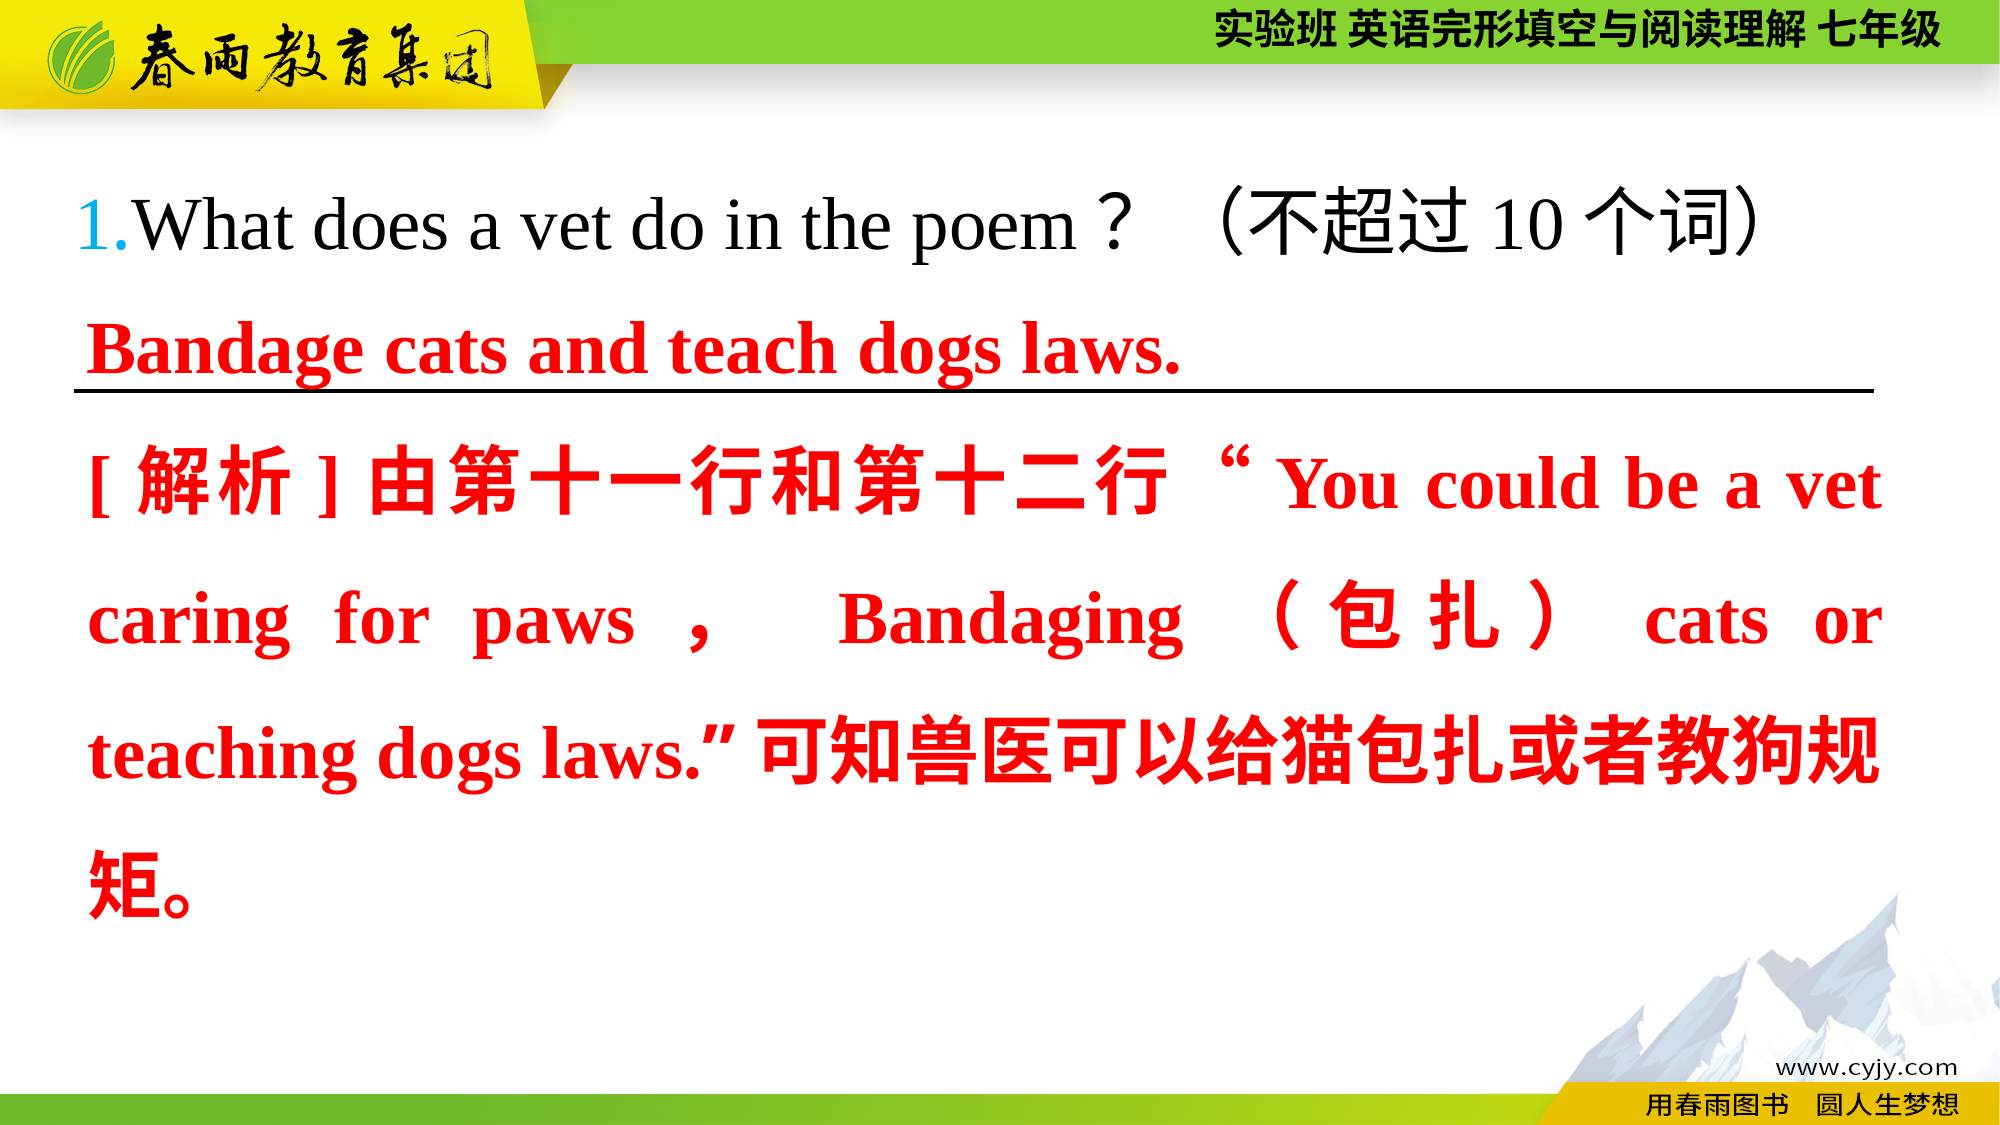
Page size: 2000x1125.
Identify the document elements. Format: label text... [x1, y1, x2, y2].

text_box [解析]由第十一行和第十二行“You could be a vet caring for paws， Bandaging（包扎）cats or teaching dogs laws.”可知兽医可以给猫包扎或者教狗规矩。 [72, 380, 1898, 936]
list 1.What does a vet do in the poem？（不超过10个词） ———————————————————————— [59, 122, 1944, 410]
picture [0, 0, 2000, 1125]
text_box Bandage cats and teach dogs laws. [71, 245, 1899, 396]
